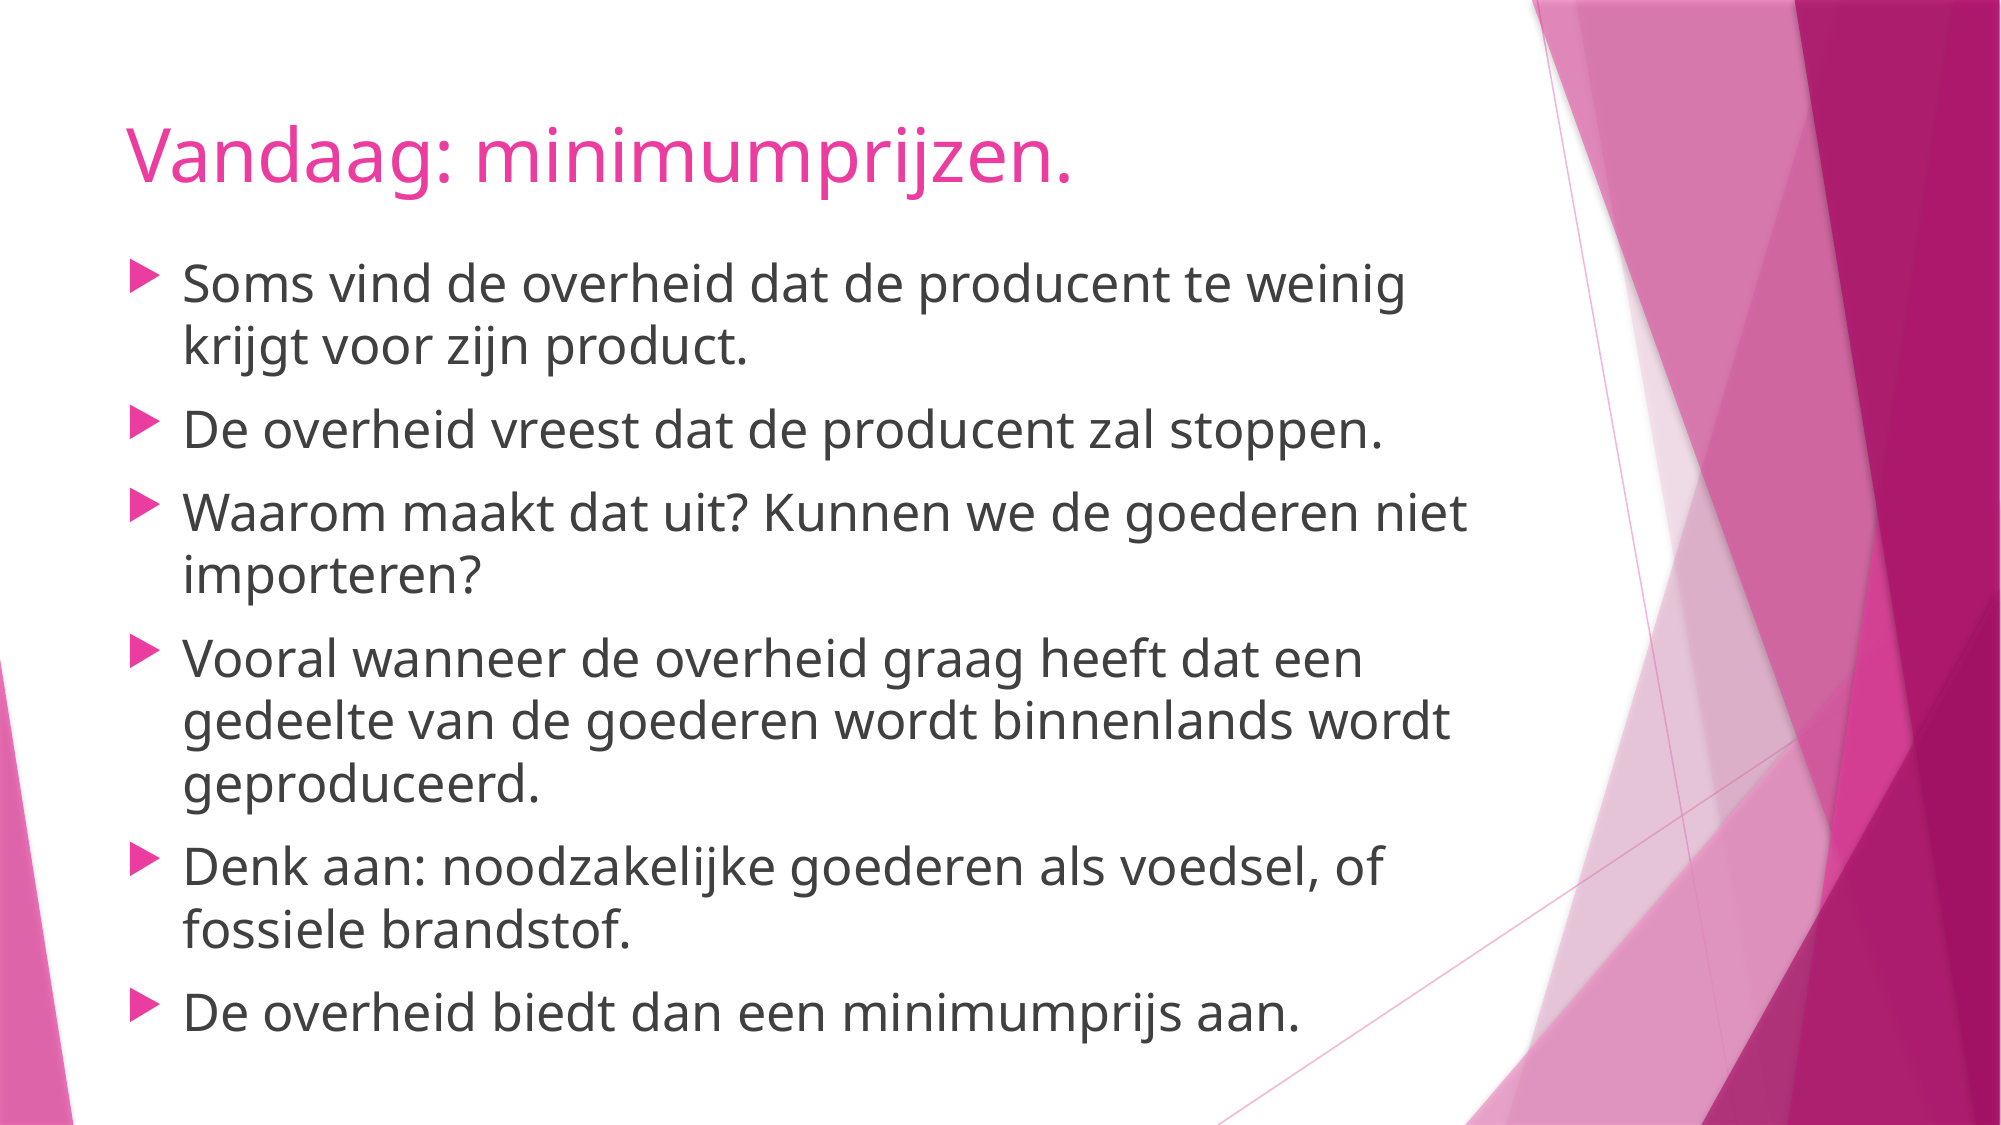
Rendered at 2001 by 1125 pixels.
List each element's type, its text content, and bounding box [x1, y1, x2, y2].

title Vandaag: minimumprijzen. [111, 99, 1522, 242]
list Soms vind de overheid dat de producent te weinig krijgt voor zijn product. De overheid vreest dat de producent zal stoppen. Waarom maakt dat uit? Kunnen we de goederen niet importeren? Vooral wanneer de overheid graag heeft dat een gedeelte van de goederen wordt binnenlands wordt geproduceerd. Denk aan: noodzakelijke goederen als voedsel, of fossiele brandstof. De overheid biedt dan een minimumprijs aan. [111, 242, 1522, 992]
